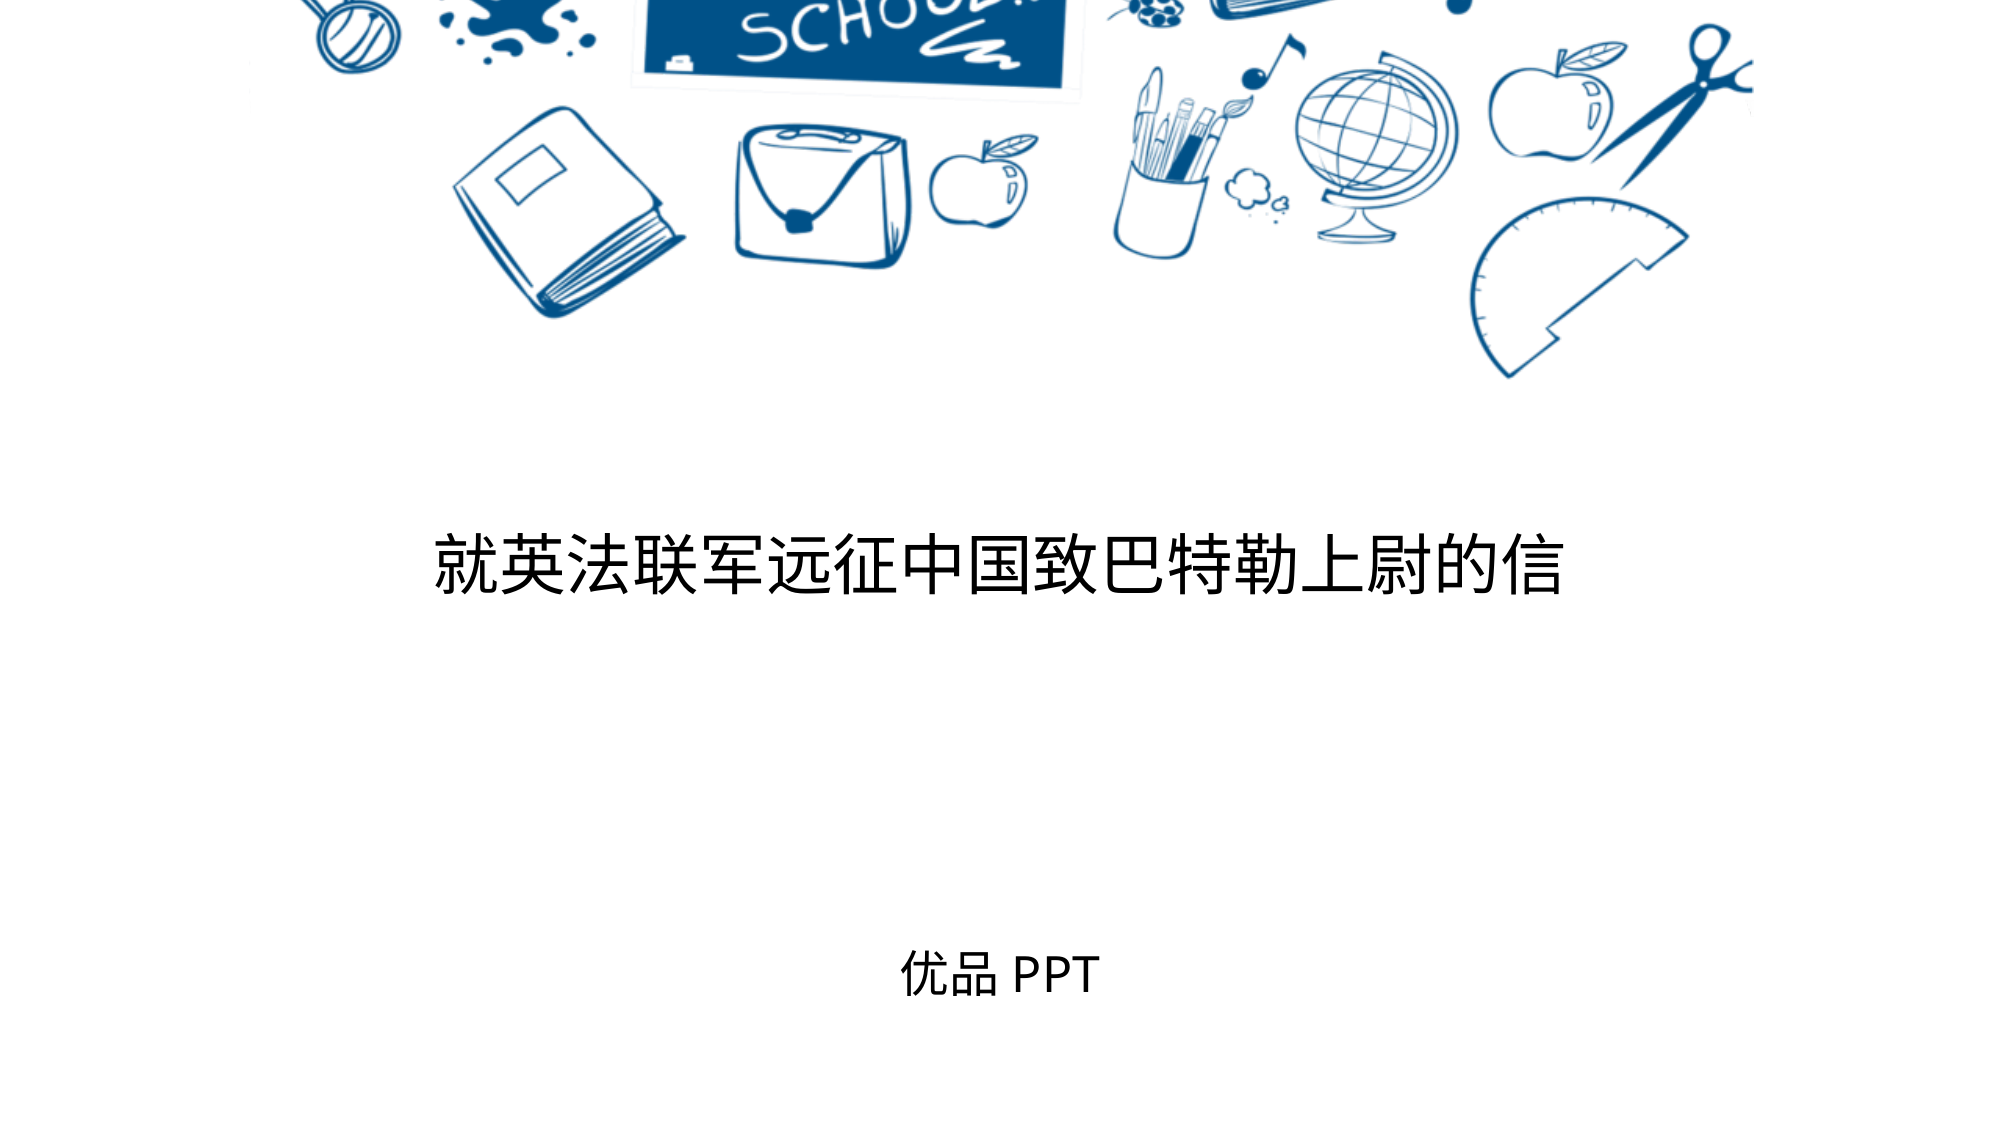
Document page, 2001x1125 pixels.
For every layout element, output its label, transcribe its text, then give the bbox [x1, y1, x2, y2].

text_box 优品PPT [249, 928, 1750, 1010]
picture [249, 0, 1754, 414]
text_box 就英法联军远征中国致巴特勒上尉的信 [249, 491, 1750, 611]
